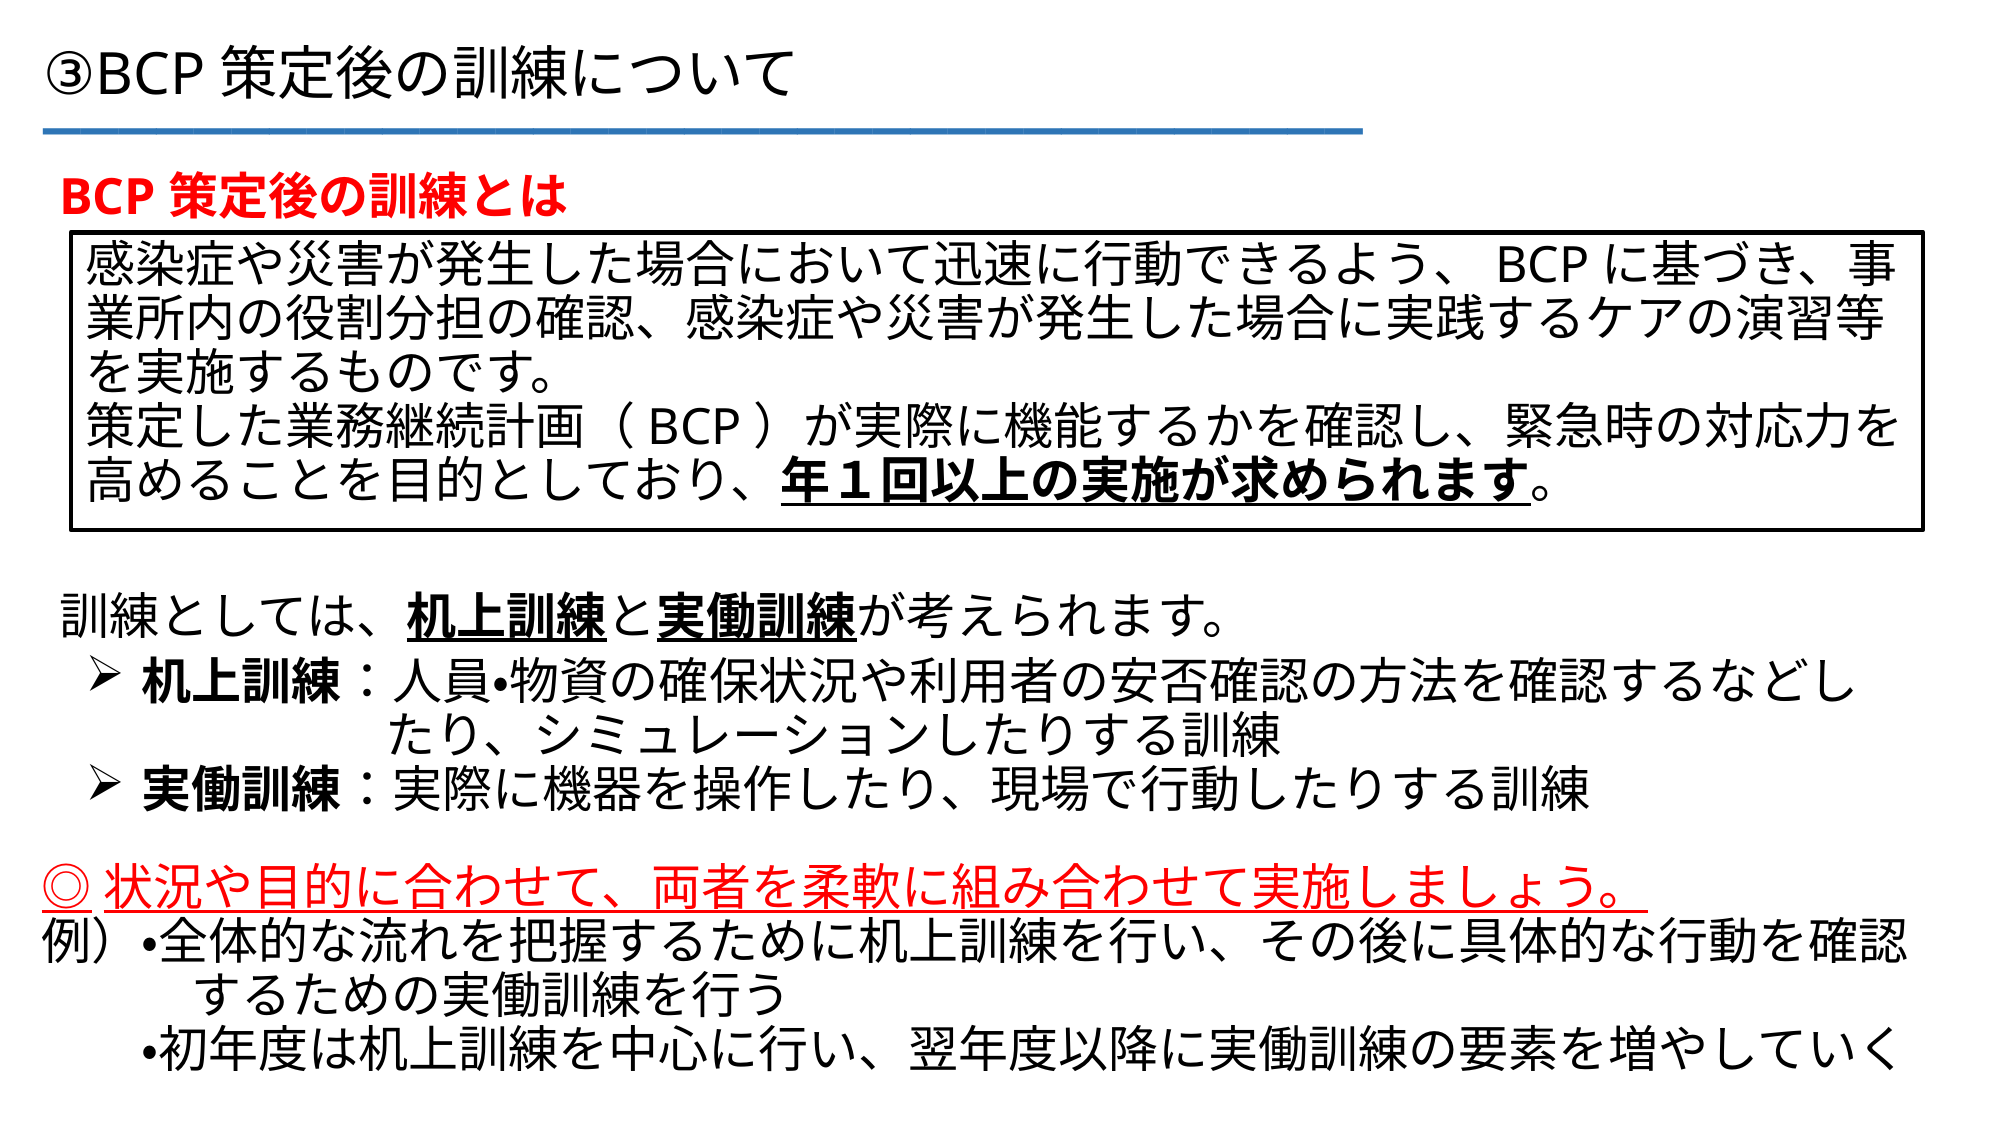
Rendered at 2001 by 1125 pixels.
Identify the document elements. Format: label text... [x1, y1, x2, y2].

text_box ③BCP策定後の訓練について [28, 36, 1923, 131]
text_box ___________________________________ [28, 17, 1960, 164]
text_box 机上訓練：人員・物資の確保状況や利用者の安否確認の方法を確認するなどし たり、シミュレーションしたりする訓練 実働訓練：実際に機器を操作したり、現場で行動したりする訓練 [70, 648, 1923, 833]
text_box ◎状況や目的に合わせて、両者を柔軟に組み合わせて実施しましょう。 例）・全体的な流れを把握するために机上訓練を行い、その後に具体的な行動を確認 するための実働訓練を行う ・初年度は机上訓練を中心に行い、翌年度以降に実働訓練の要素を増やしていく [26, 855, 1962, 1091]
text_box 訓練としては、机上訓練と実働訓練が考えられます。 [44, 583, 1357, 673]
text_box BCP策定後の訓練とは [44, 163, 1939, 236]
text_box 感染症や災害が発生した場合において迅速に行動できるよう、BCPに基づき、事業所内の役割分担の確認、感染症や災害が発生した場合に実践するケアの演習等を実施するものです。 策定した業務継続計画（BCP）が実際に機能するかを確認し、緊急時の対応力を高めることを目的としており、年１回以上の実施が求められます。 [70, 232, 1923, 530]
